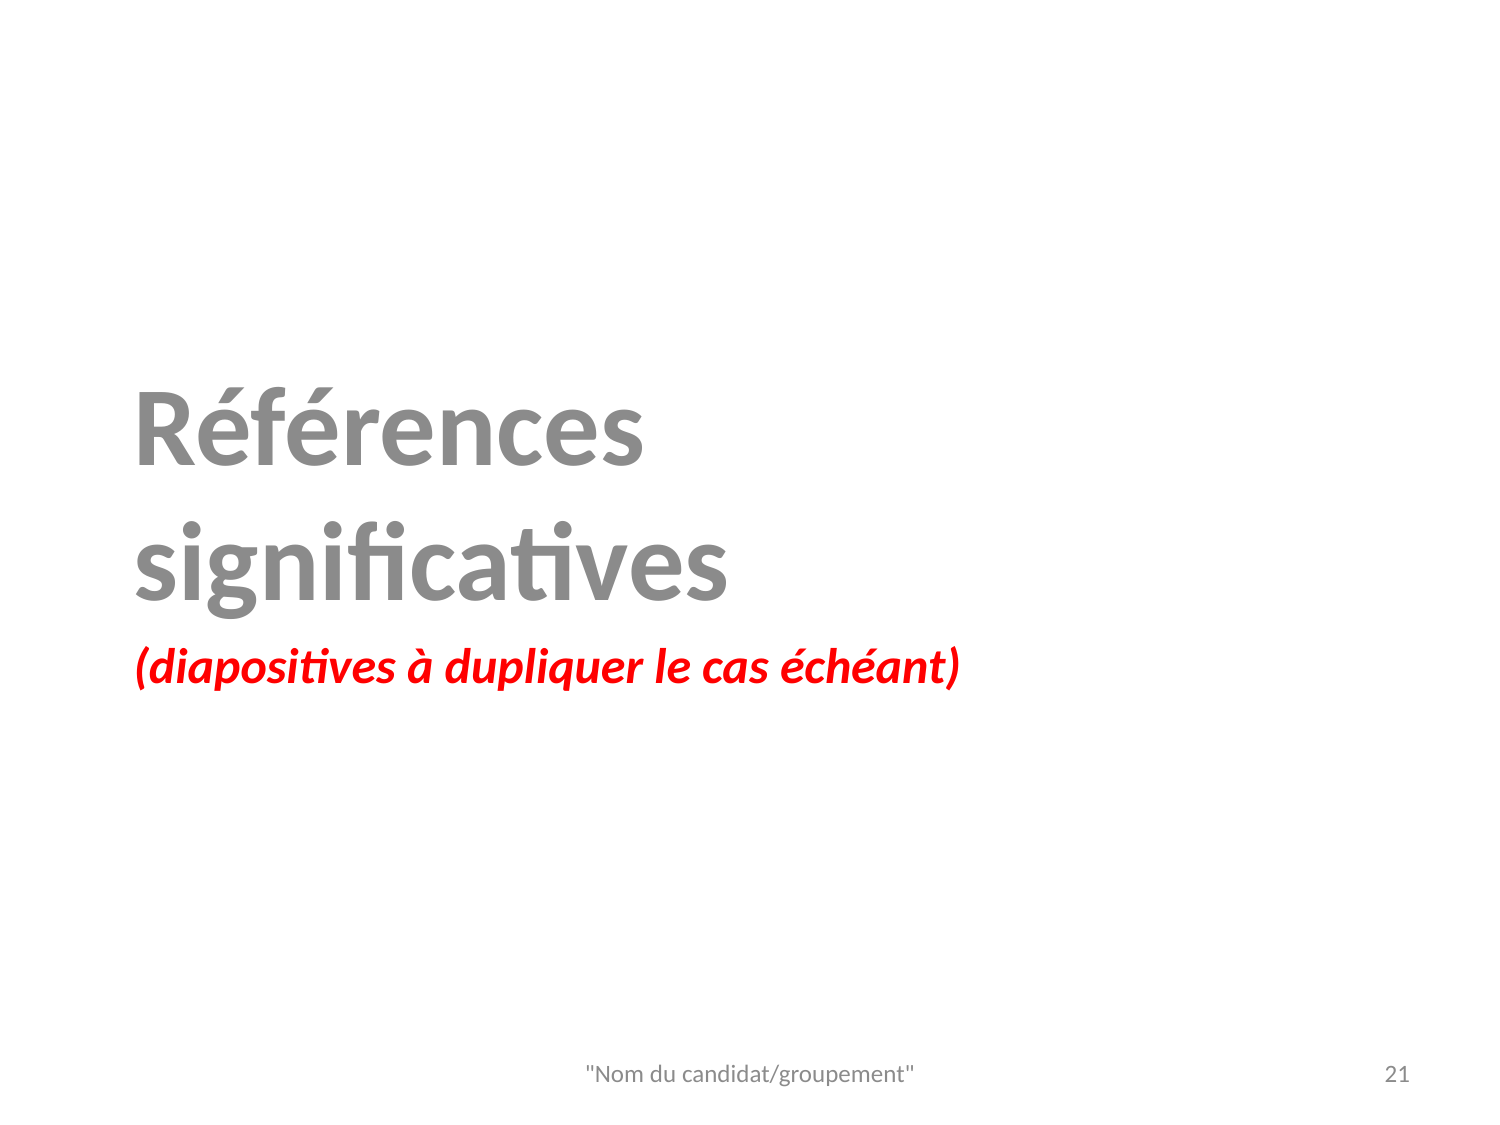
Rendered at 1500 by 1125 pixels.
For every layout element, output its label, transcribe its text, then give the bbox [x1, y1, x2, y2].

slide_number 21 [1074, 1042, 1425, 1103]
footer "Nom du candidat/groupement" [512, 1042, 988, 1103]
text_box Références significatives (diapositives à dupliquer le cas échéant) [118, 619, 1119, 701]
